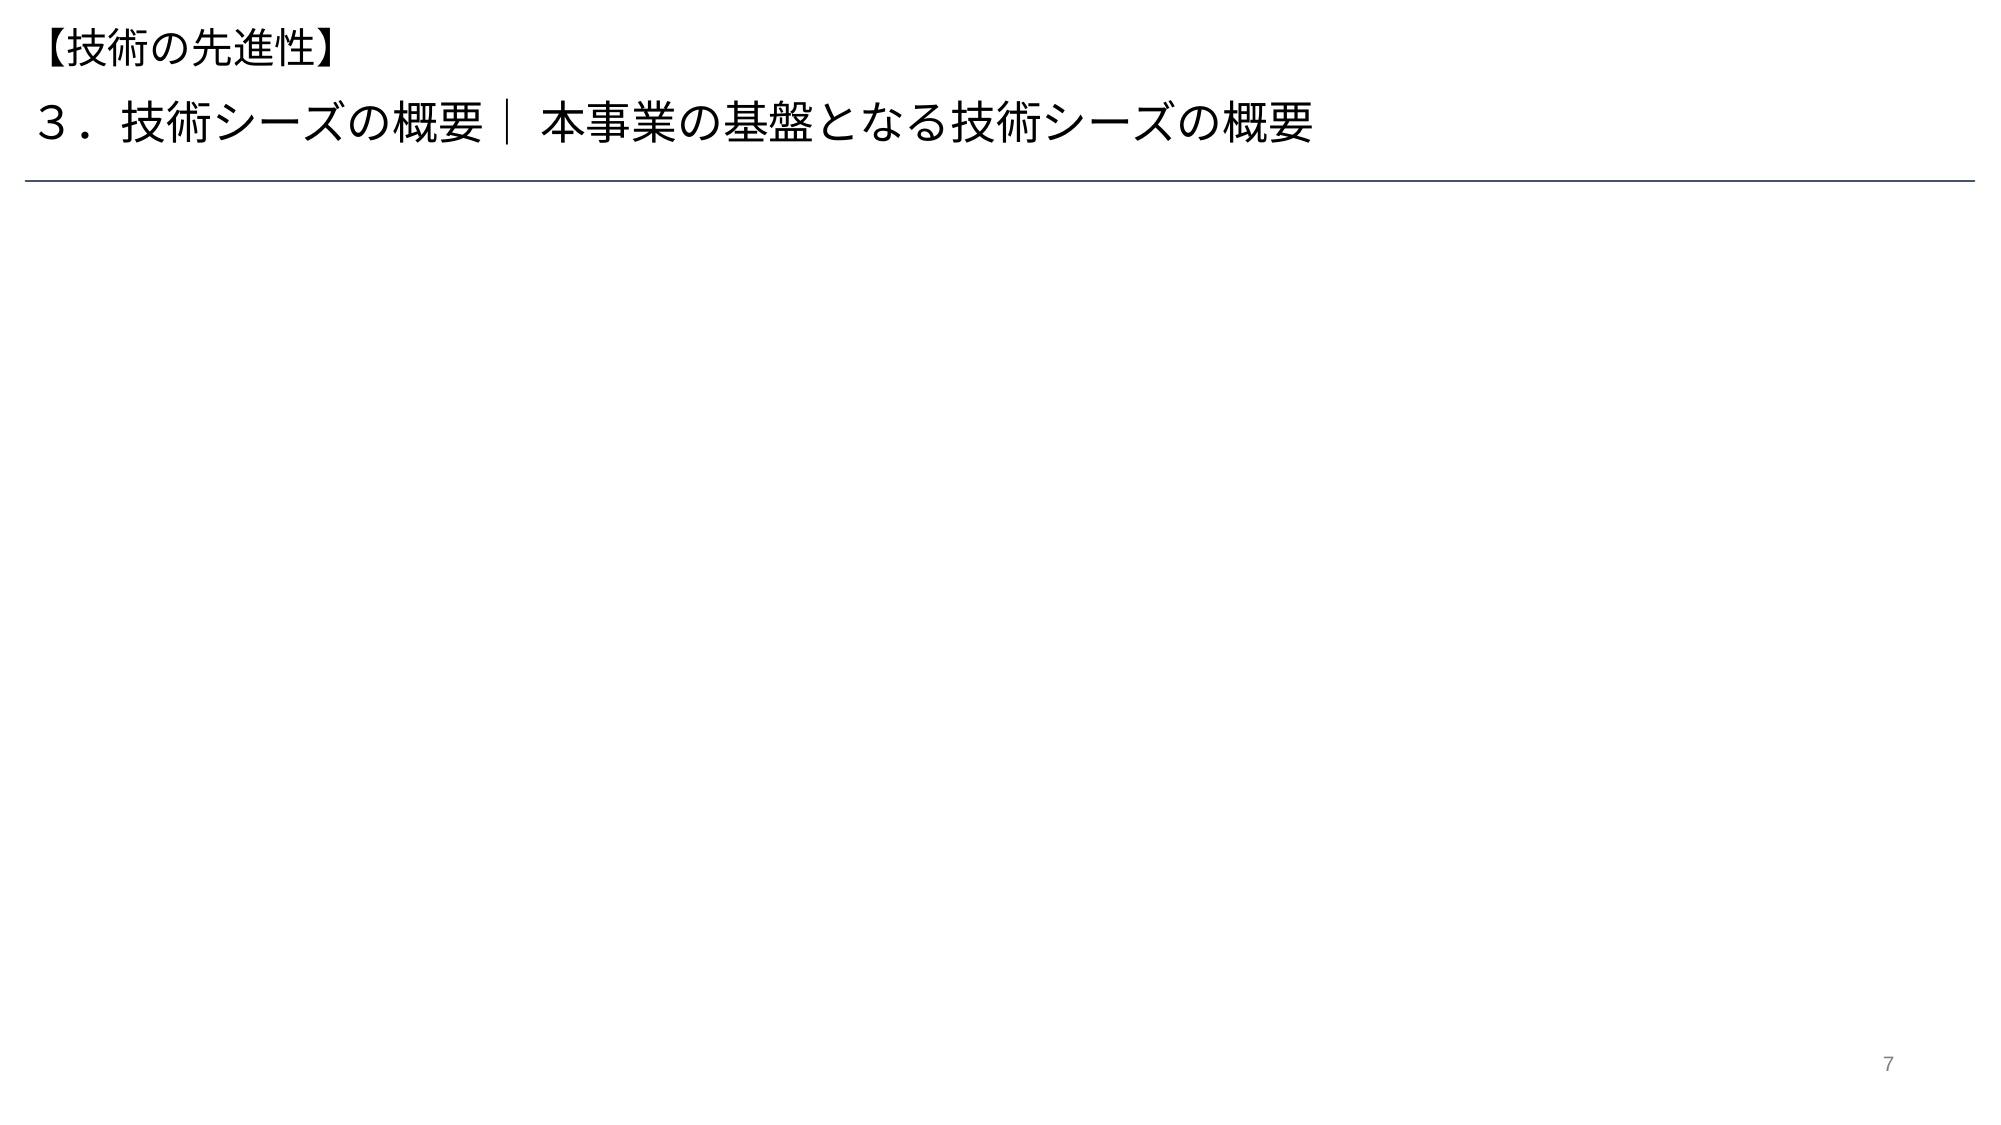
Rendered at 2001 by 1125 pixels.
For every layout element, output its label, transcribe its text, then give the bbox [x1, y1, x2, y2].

text_box ３．技術シーズの概要｜ 本事業の基盤となる技術シーズの概要 [29, 100, 1969, 150]
text_box 【技術の先進性】 [24, 28, 1818, 74]
